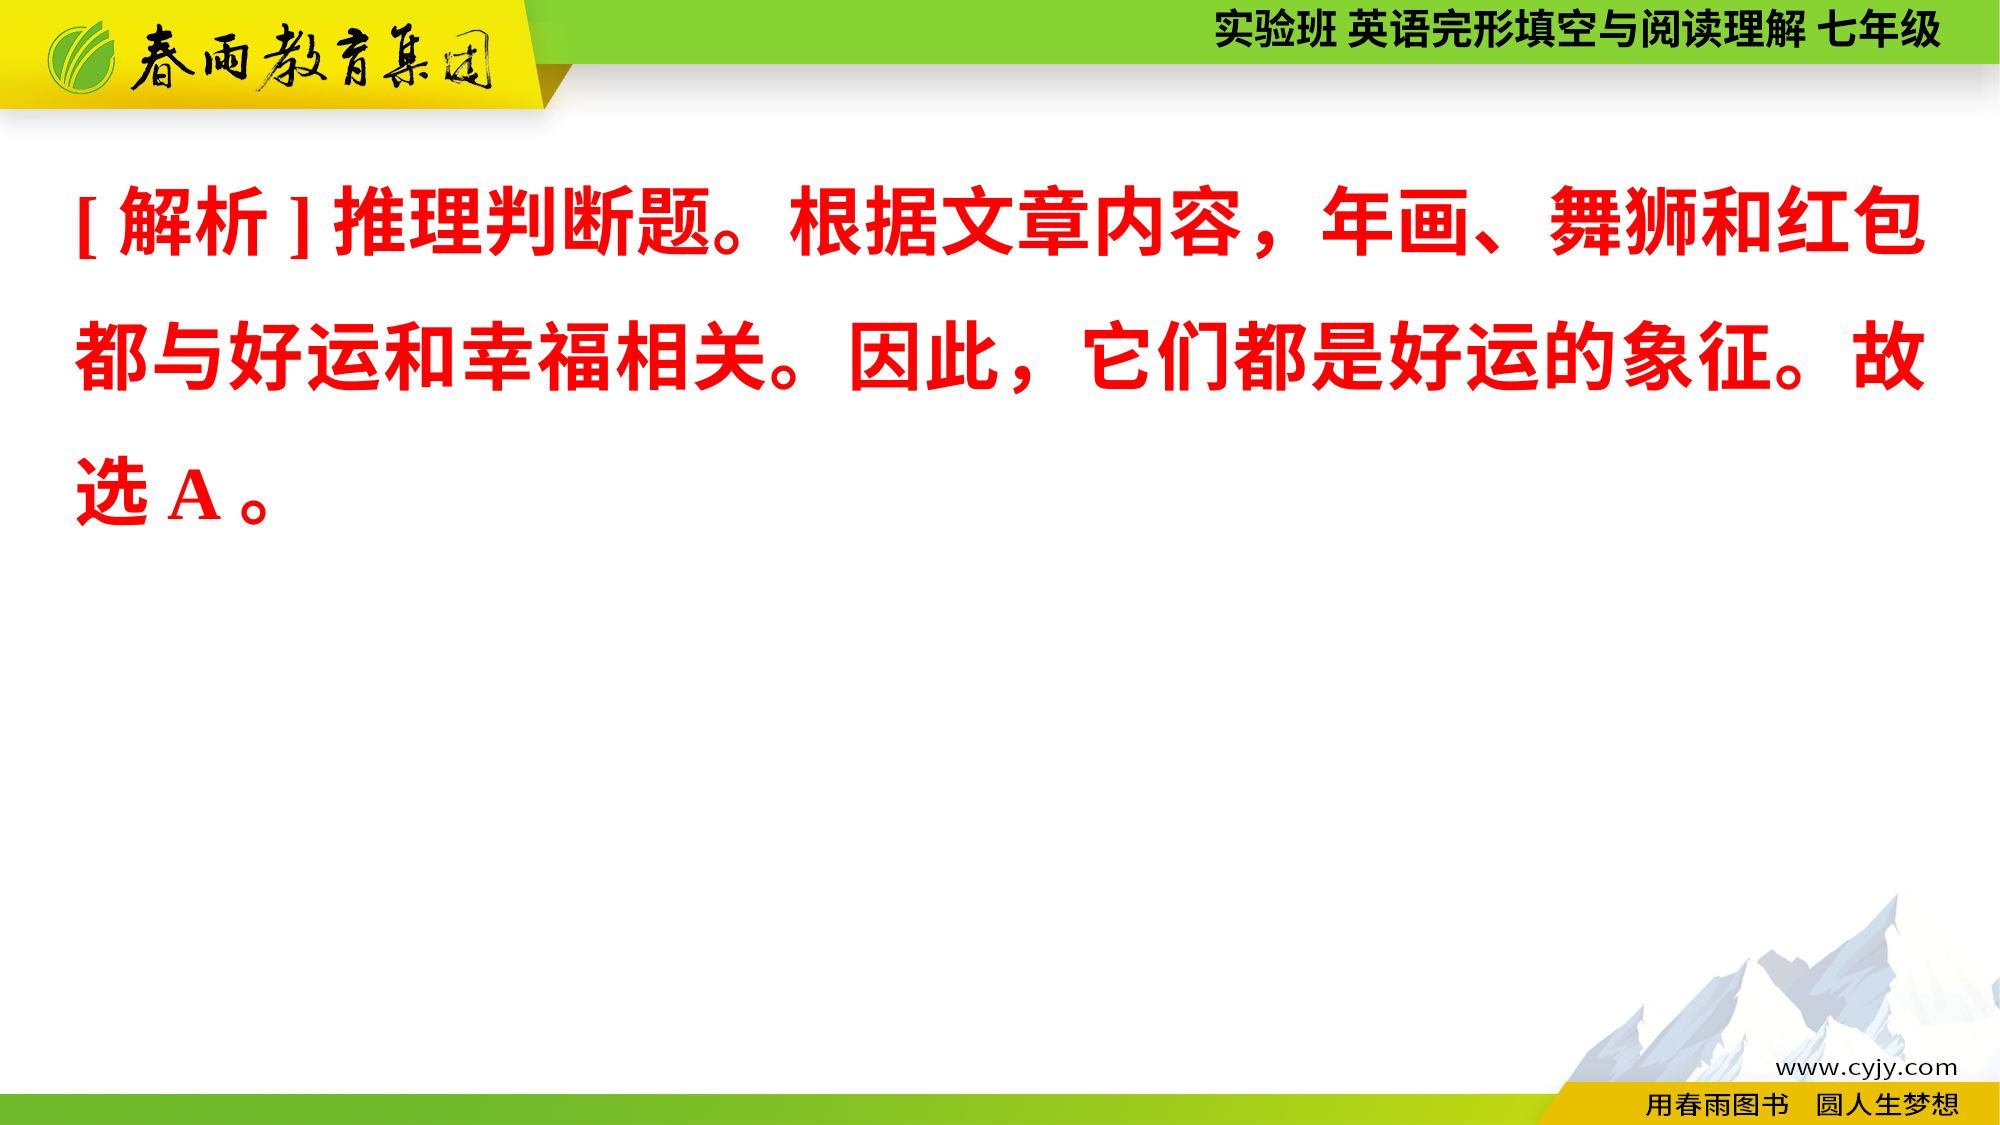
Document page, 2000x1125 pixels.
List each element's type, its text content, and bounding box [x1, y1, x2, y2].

list [解析]推理判断题。根据文章内容，年画、舞狮和红包都与好运和幸福相关。因此，它们都是好运的象征。故选A。 [59, 122, 1944, 530]
picture [0, 0, 2000, 1125]
